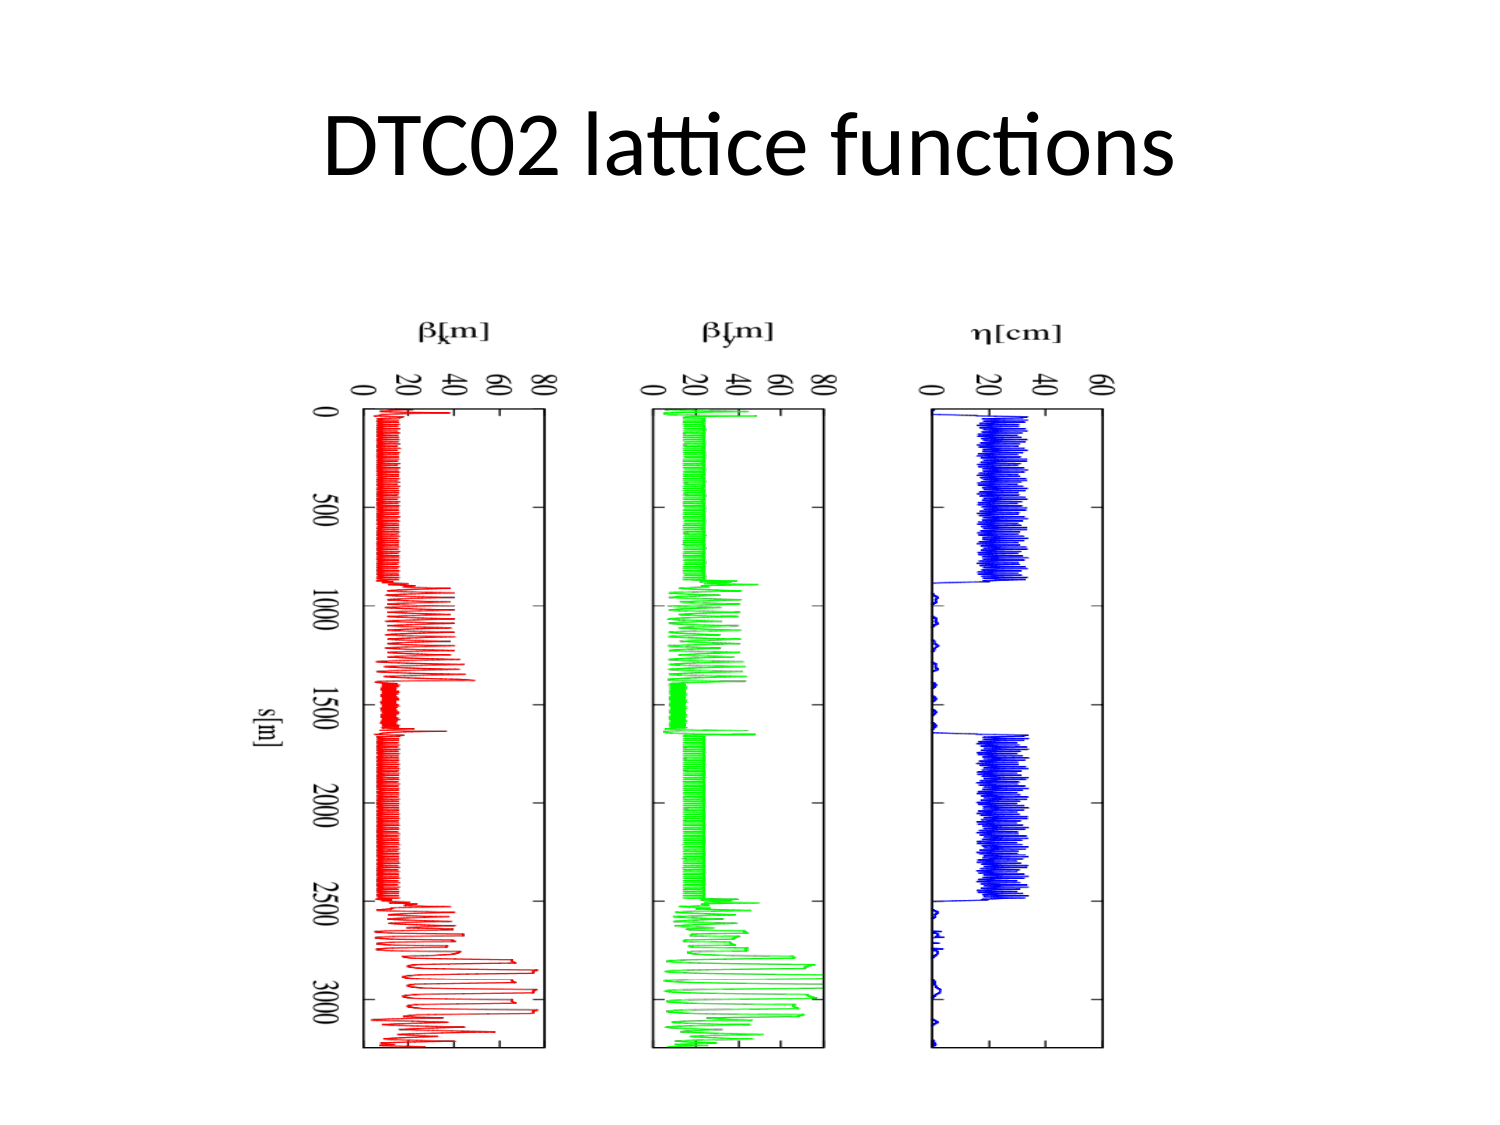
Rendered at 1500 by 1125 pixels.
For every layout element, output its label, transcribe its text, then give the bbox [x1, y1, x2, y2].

title DTC02 lattice functions [75, 45, 1425, 233]
picture [267, 104, 1138, 1125]
